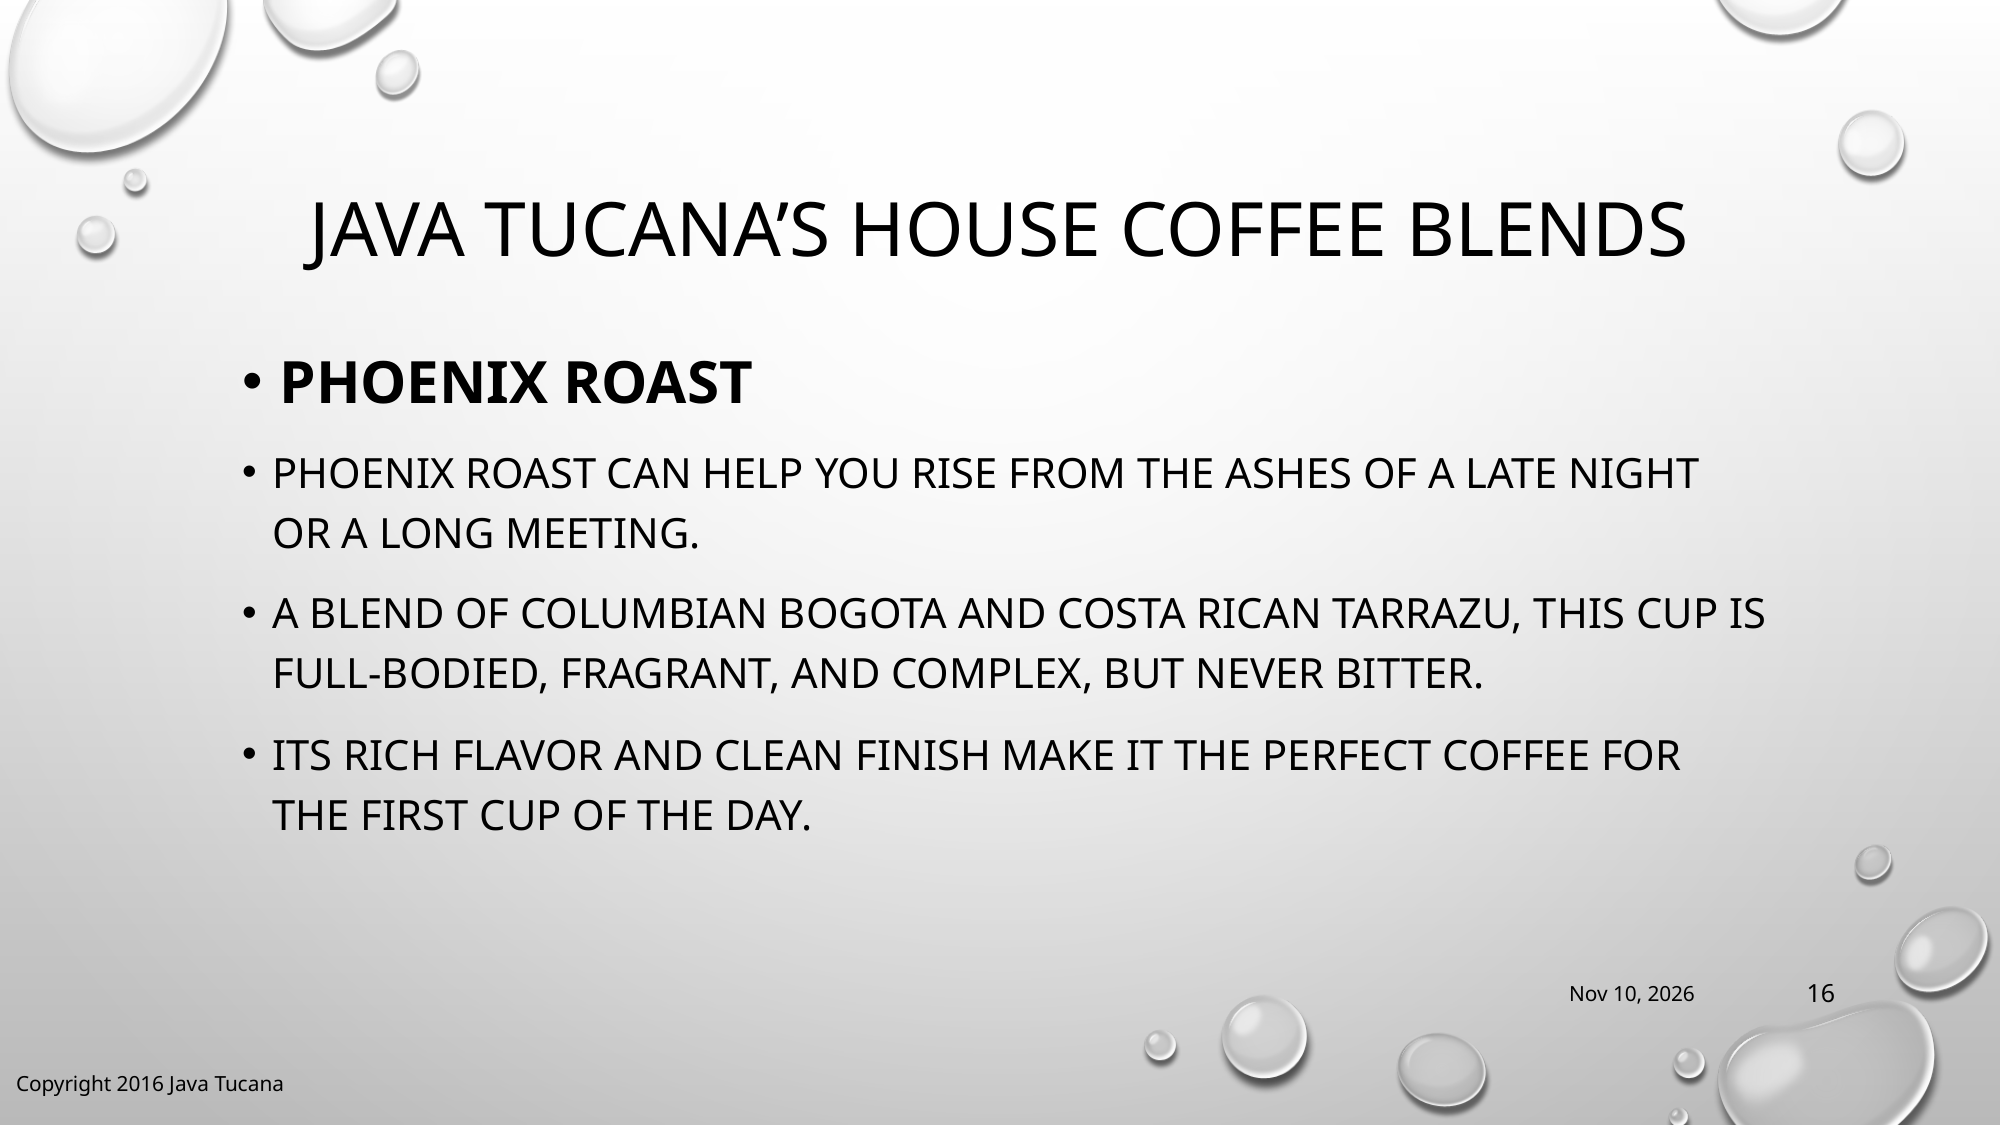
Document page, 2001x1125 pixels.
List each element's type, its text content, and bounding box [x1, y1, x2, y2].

slide_number 9-Feb-16 [1259, 965, 1710, 1025]
slide_number 16 [1724, 965, 1851, 1025]
list Phoenix Roast Phoenix Roast can help you rise from the ashes of a late night or a long meeting. A blend of Columbian Bogota and Costa Rican Tarrazu, this cup is full-bodied, fragrant, and complex, but never bitter. Its rich flavor and clean finish make it the perfect coffee for the first cup of the day. [227, 324, 1783, 985]
title Java Tucana’s house coffee blends [149, 101, 1851, 364]
footer Copyright 2016 Java Tucana [1, 1055, 1096, 1116]
picture [0, 0, 2000, 1125]
